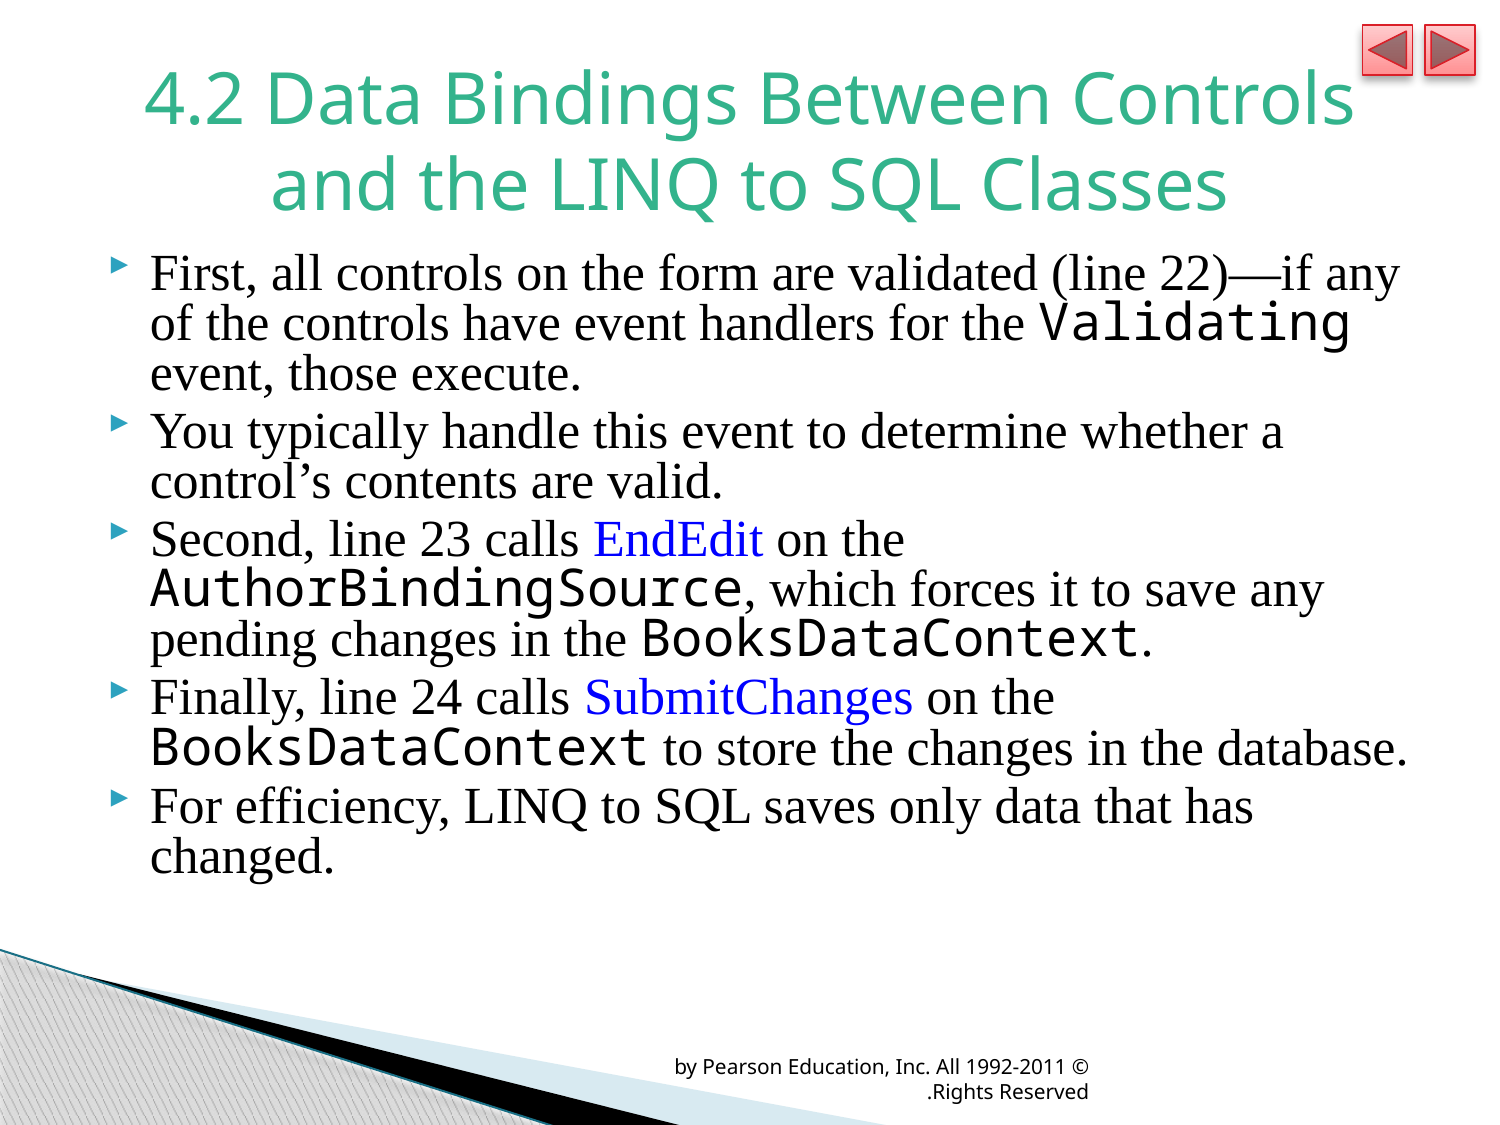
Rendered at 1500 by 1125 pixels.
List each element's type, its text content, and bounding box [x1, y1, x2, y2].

footer © 1992-2011 by Pearson Education, Inc. All Rights Reserved. [650, 1051, 1105, 1112]
list First, all controls on the form are validated (line 22)—if any of the controls have event handlers for the Validating event, those execute. You typically handle this event to determine whether a control’s contents are valid. Second, line 23 calls EndEdit on the AuthorBindingSource, which forces it to save any pending changes in the BooksDataContext. Finally, line 24 calls SubmitChanges on the BooksDataContext to store the changes in the database. For efficiency, LINQ to SQL saves only data that has changed. [74, 242, 1426, 986]
title 4.2 Data Bindings Between Controls and the LINQ to SQL Classes [75, 45, 1425, 233]
